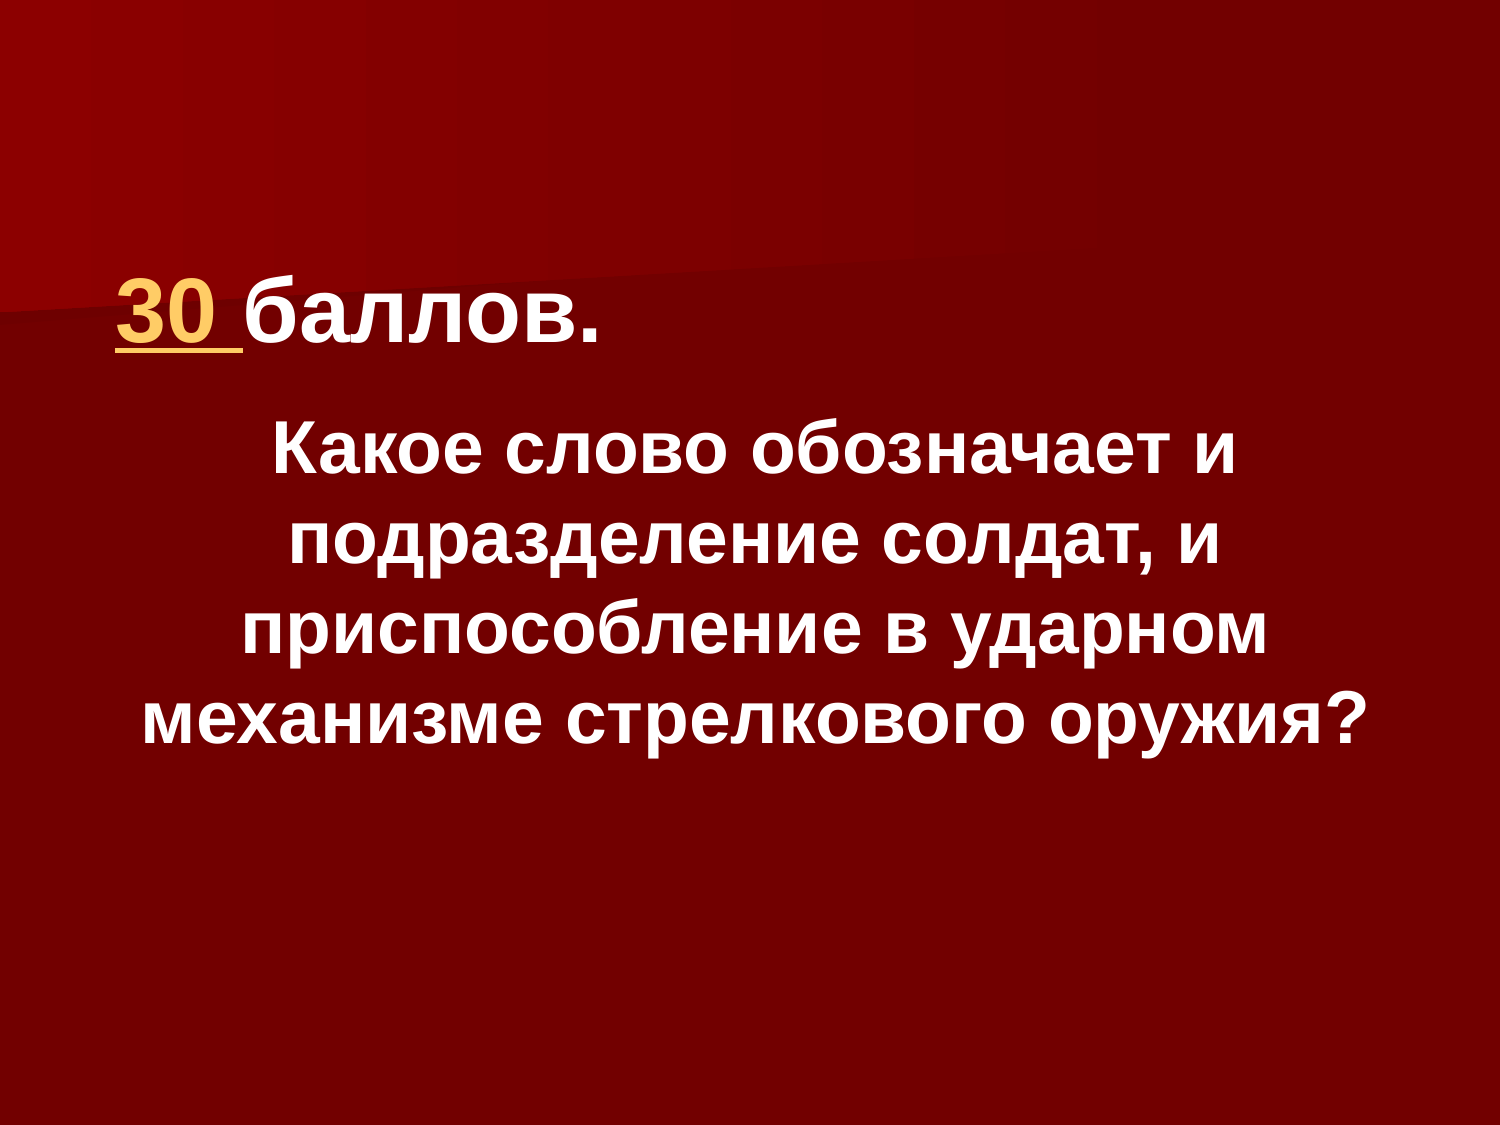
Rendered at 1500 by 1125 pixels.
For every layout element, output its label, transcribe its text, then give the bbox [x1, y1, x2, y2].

text_box 30 баллов. Какое слово обозначает и подразделение солдат, и приспособление в ударном механизме стрелкового оружия? [100, 243, 1412, 766]
